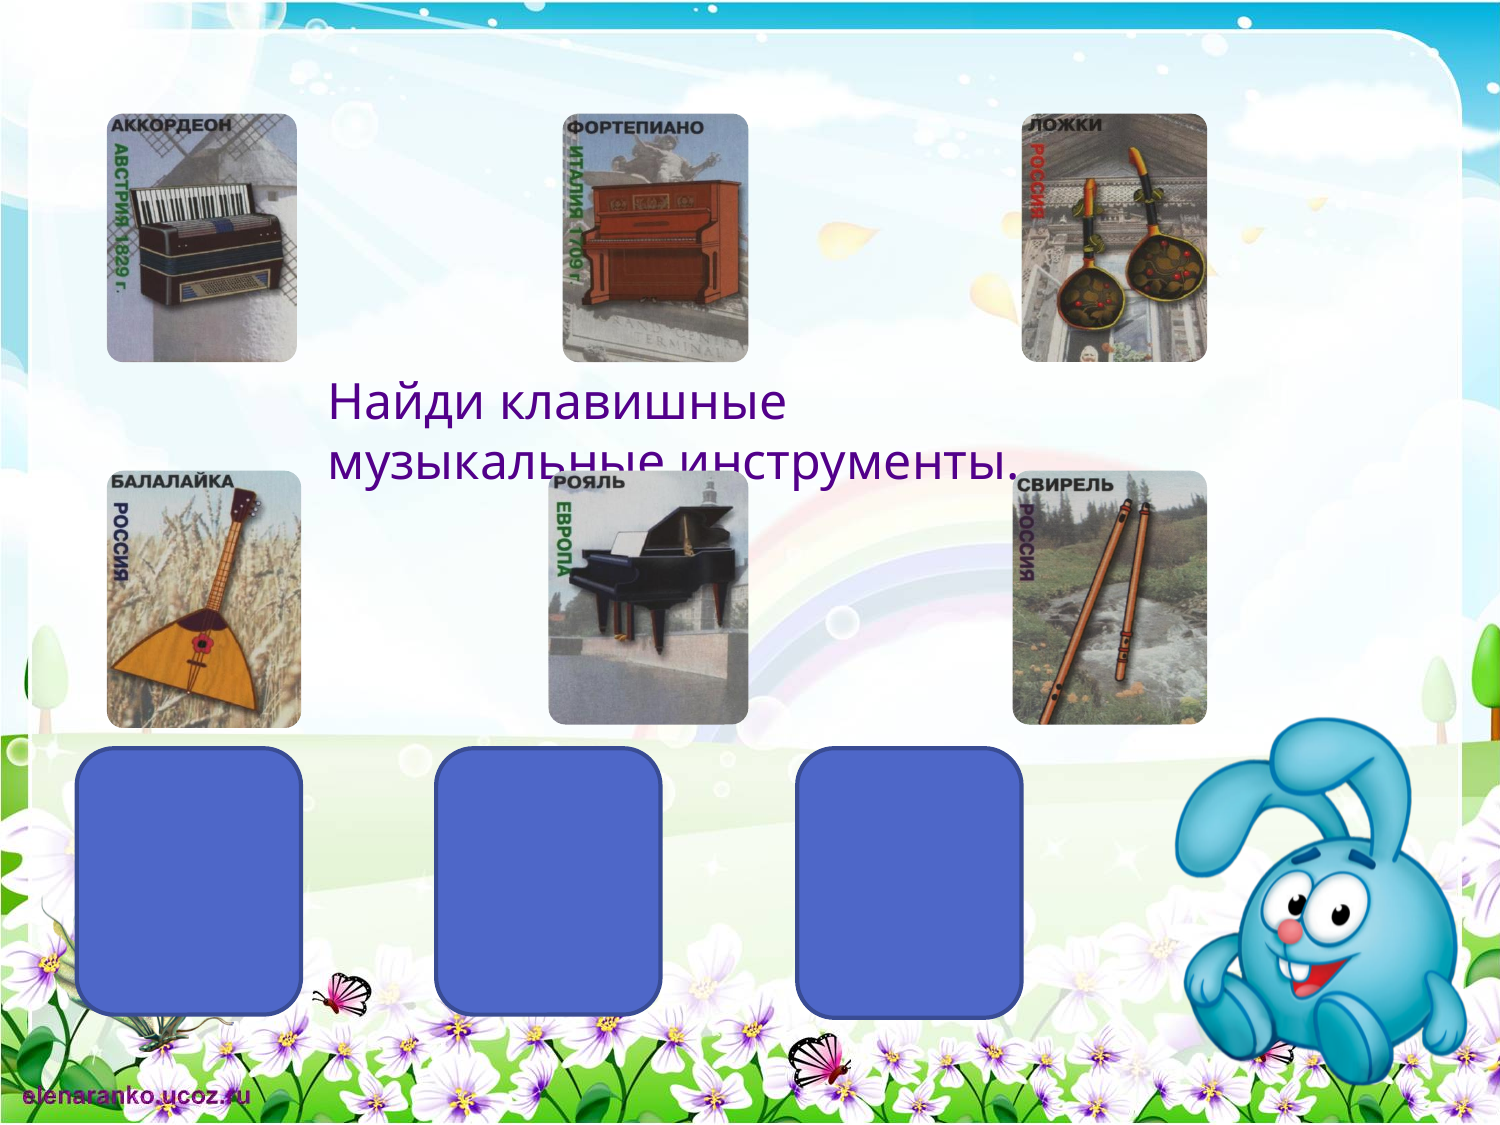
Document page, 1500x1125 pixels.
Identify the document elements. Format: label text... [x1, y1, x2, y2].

picture [0, 0, 1500, 1125]
text_box Найди клавишные музыкальные инструменты. [312, 362, 1128, 497]
text_box [434, 746, 663, 1017]
text_box [74, 746, 304, 1017]
text_box [795, 746, 1024, 1020]
